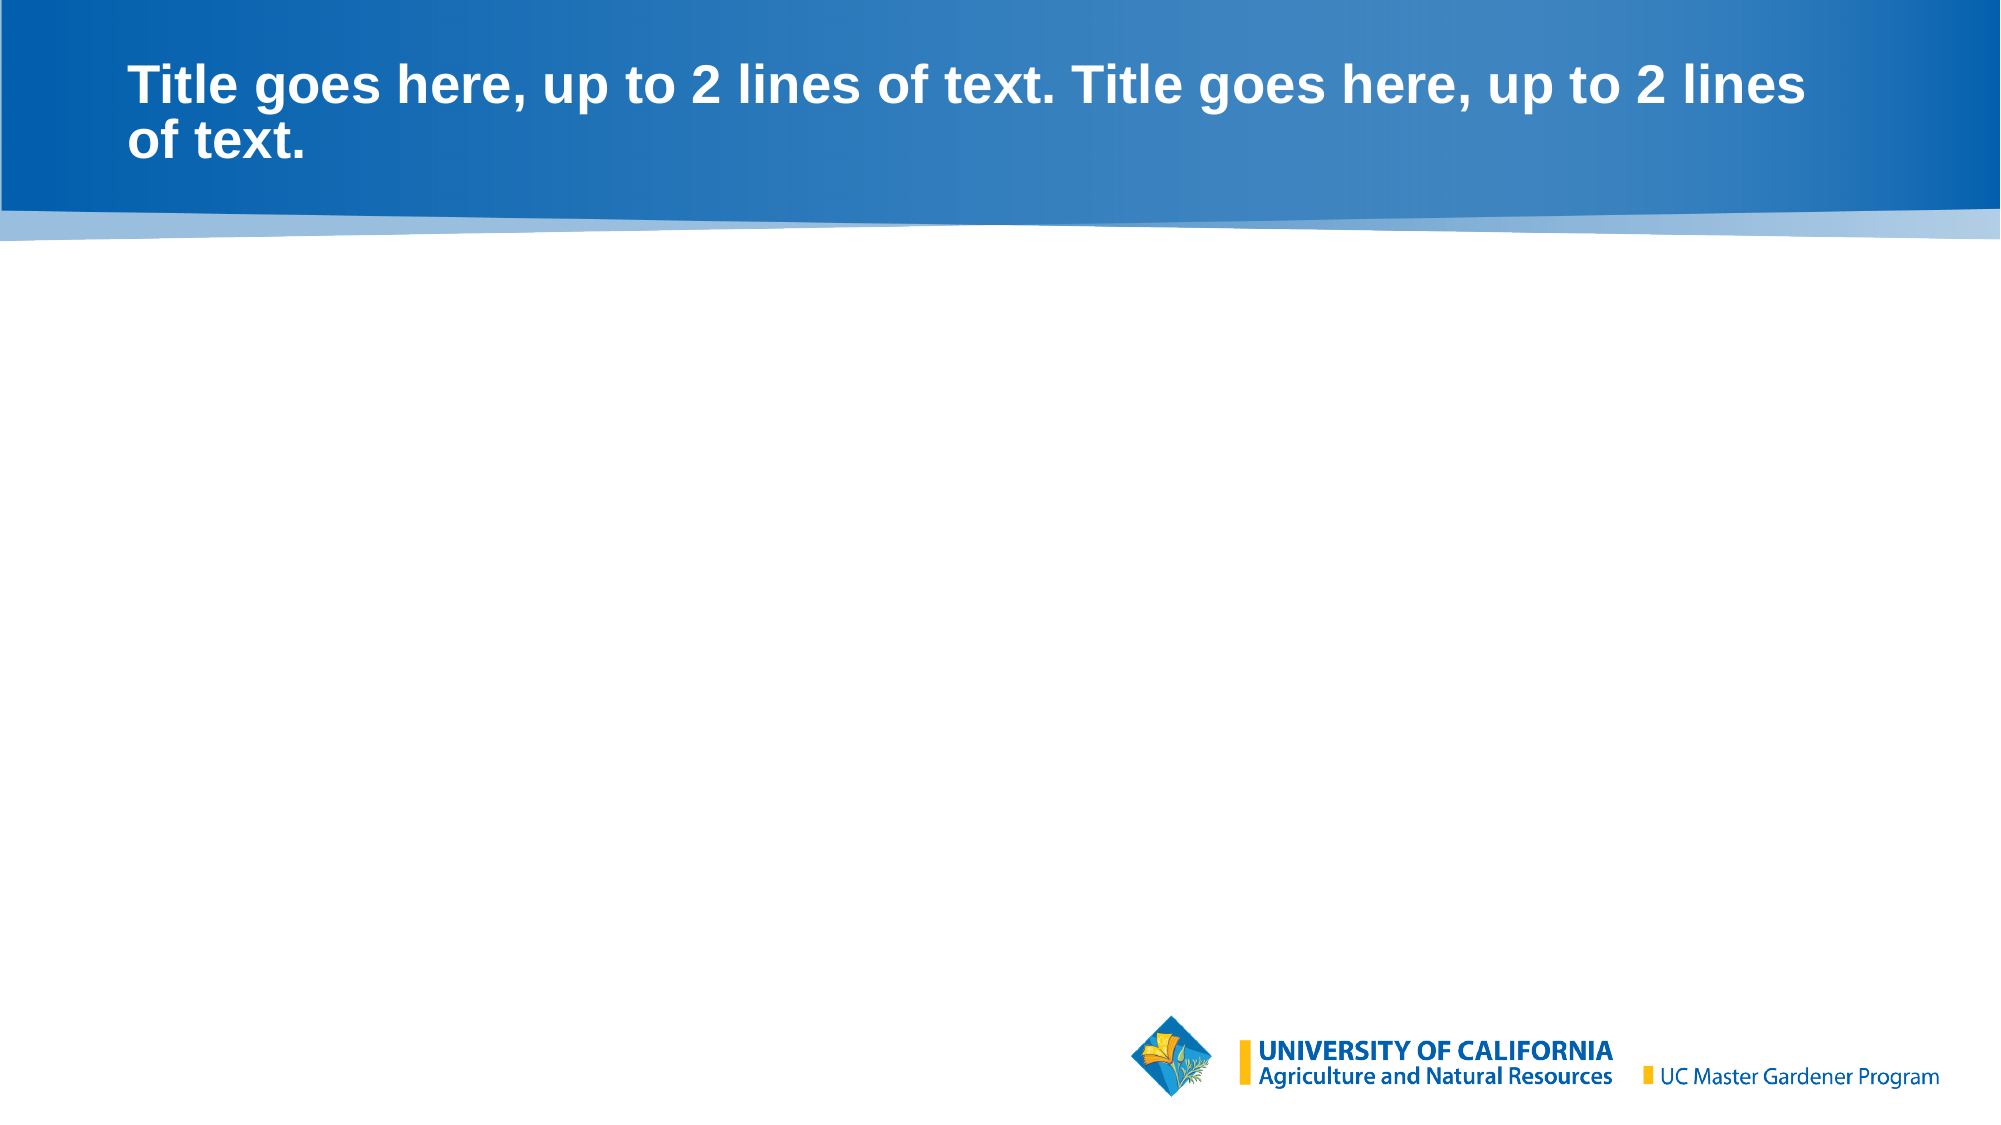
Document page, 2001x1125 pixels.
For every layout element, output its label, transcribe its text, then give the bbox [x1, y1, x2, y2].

picture [1106, 979, 2000, 1125]
picture [0, 0, 2000, 263]
title Title goes here, up to 2 lines of text. Title goes here, up to 2 lines of text. [112, 51, 1887, 178]
